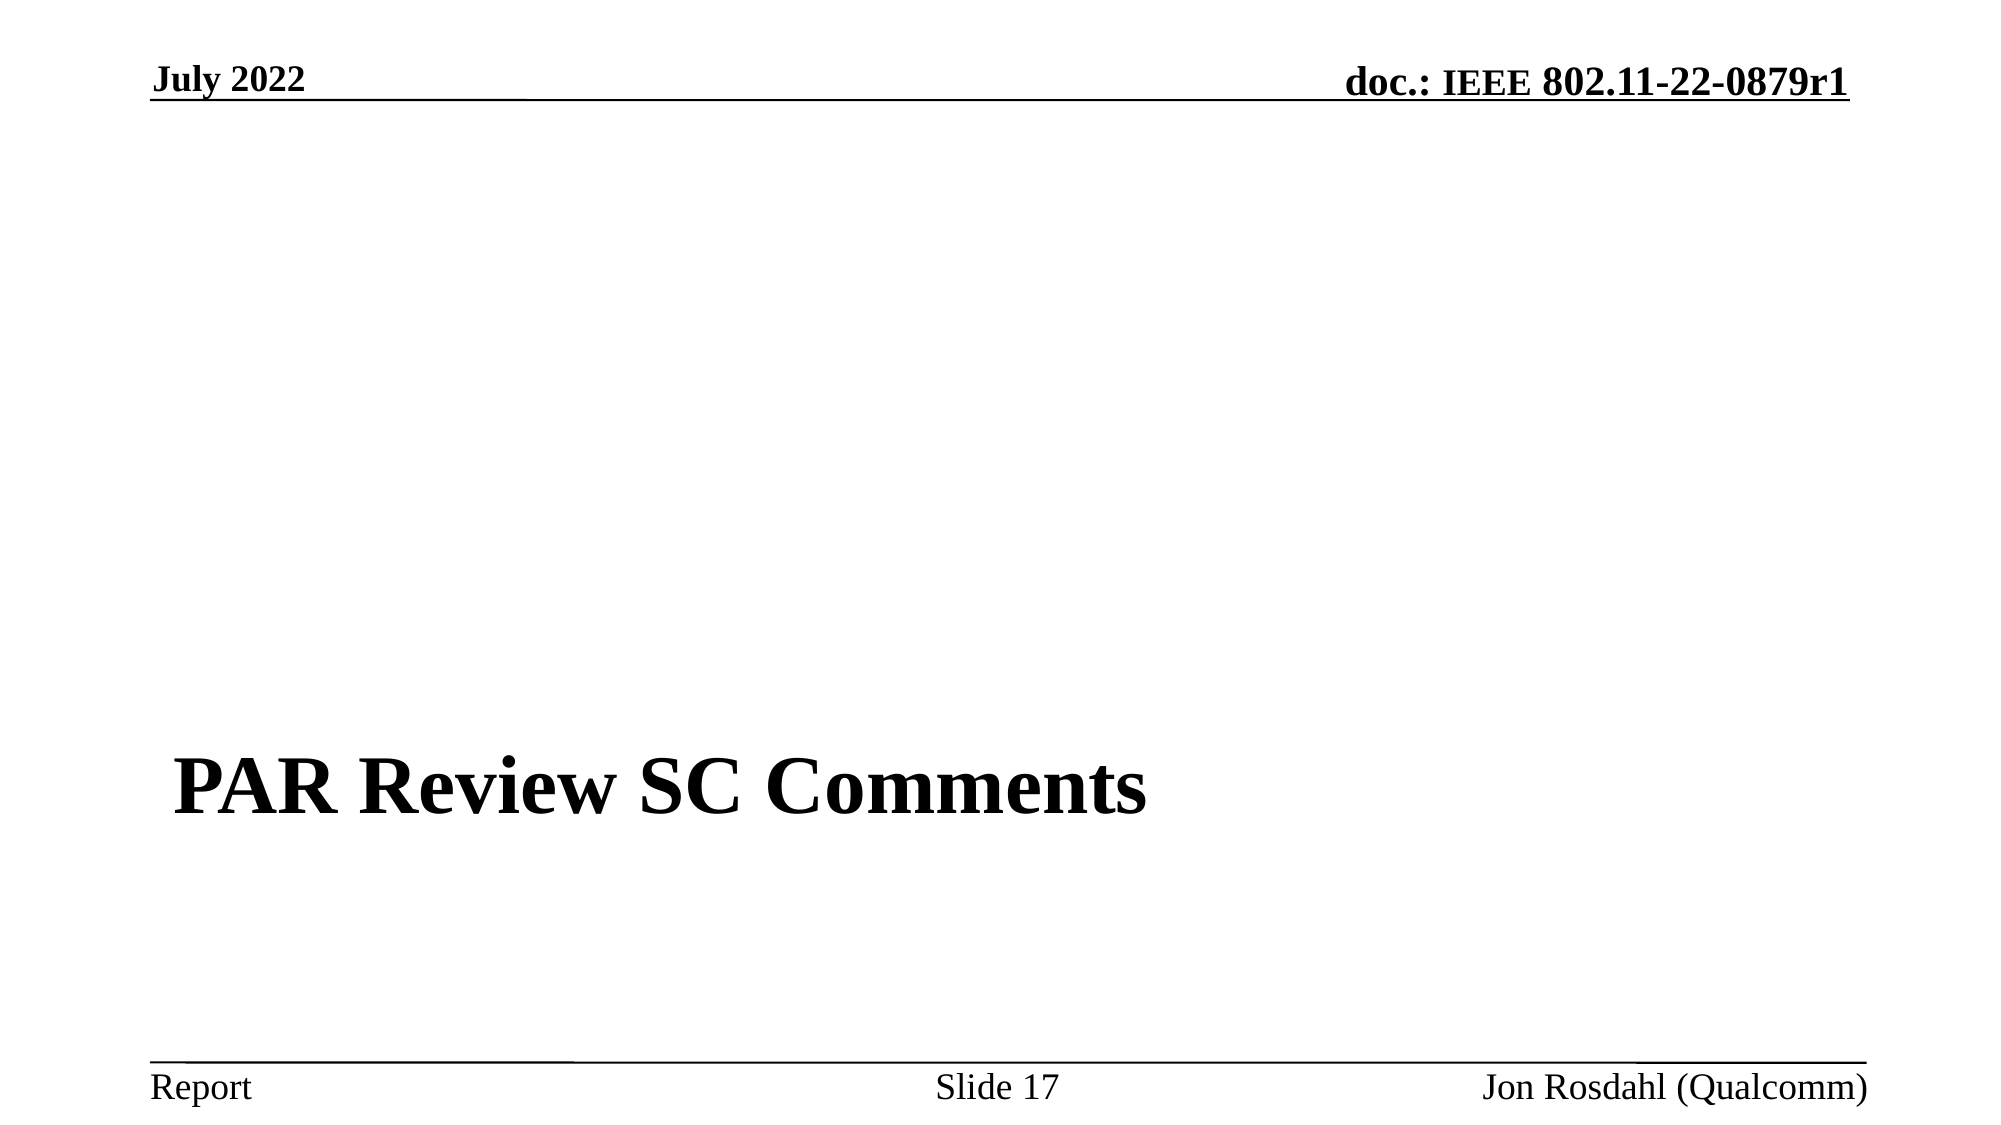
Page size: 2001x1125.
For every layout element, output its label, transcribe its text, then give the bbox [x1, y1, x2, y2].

footer Jon Rosdahl (Qualcomm) [1424, 1061, 1869, 1108]
slide_number Slide 17 [928, 1061, 1067, 1123]
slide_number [152, 49, 434, 100]
title Par Review SC Comments [157, 722, 1859, 947]
